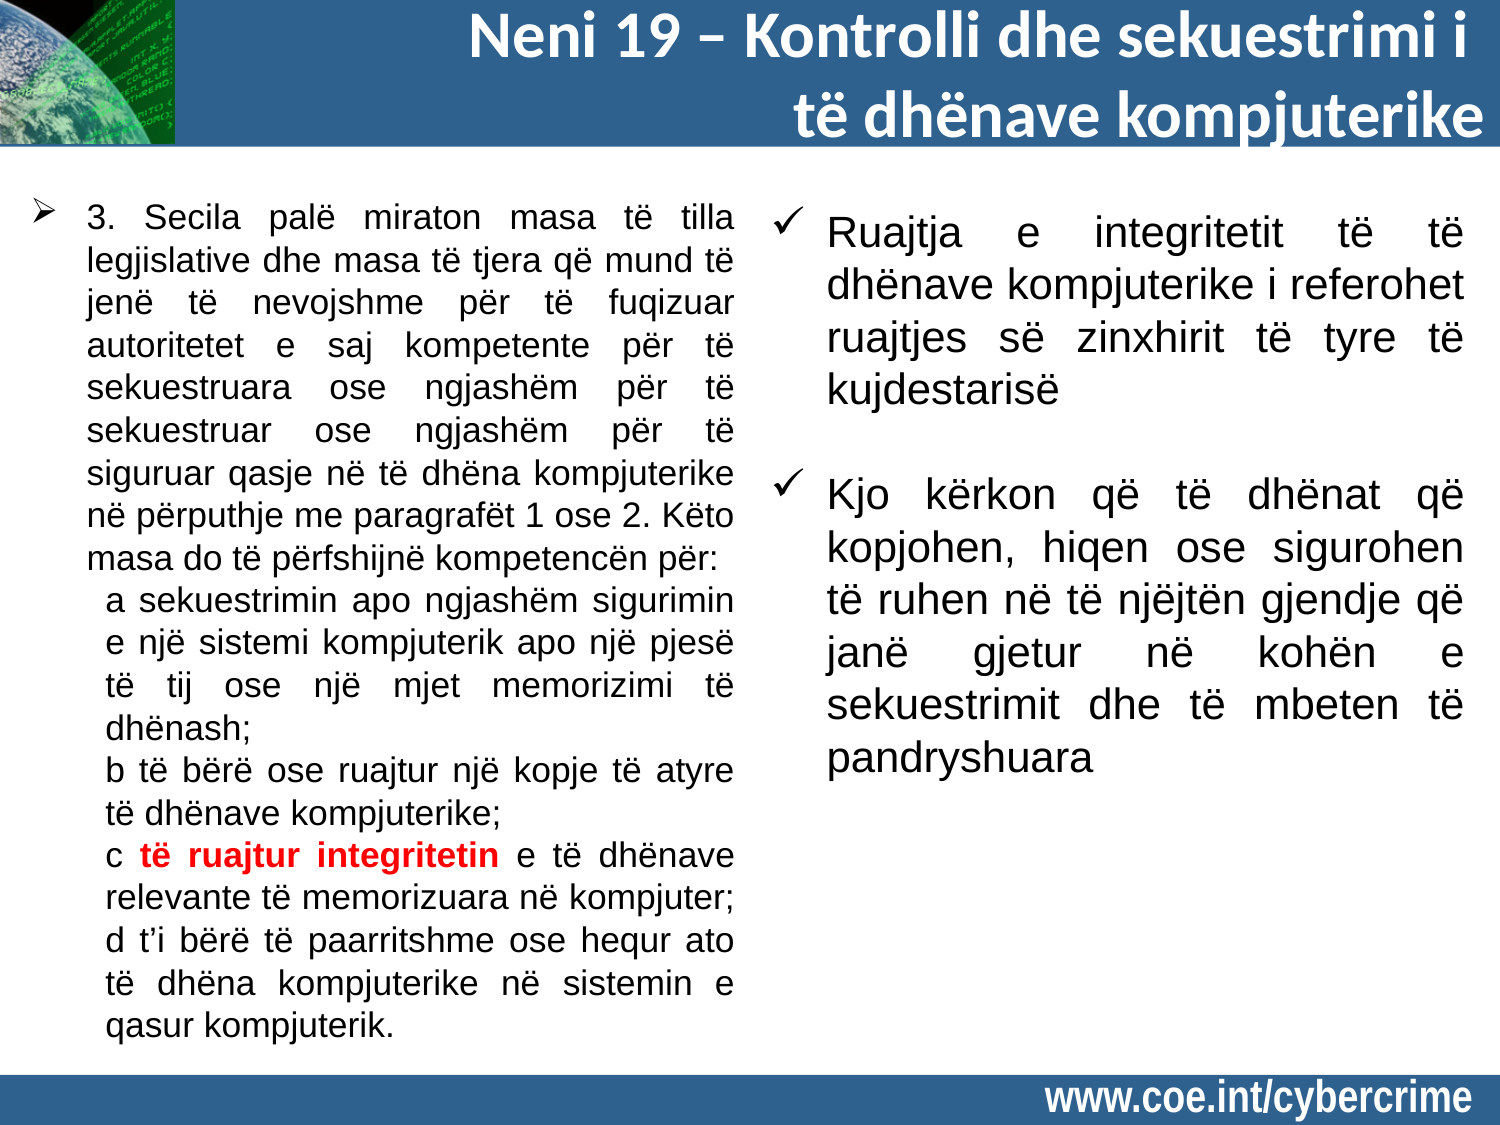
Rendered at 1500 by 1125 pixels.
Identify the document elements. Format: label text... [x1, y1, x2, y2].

picture [0, 0, 175, 144]
text_box [0, 1073, 1030, 1125]
text_box www.coe.int/cybercrime [1030, 1059, 1500, 1125]
text_box Neni 19 – Kontrolli dhe sekuestrimi i të dhënave kompjuterike [177, 0, 1500, 149]
text_box Ruajtja e integritetit të të dhënave kompjuterike i referohet ruajtjes së zinxhirit të tyre të kujdestarisë Kjo kërkon që të dhënat që kopjohen, hiqen ose sigurohen të ruhen në të njëjtën gjendje që janë gjetur në kohën e sekuestrimit dhe të mbeten të pandryshuara [755, 196, 1480, 789]
text_box 3. Secila palë miraton masa të tilla legjislative dhe masa të tjera që mund të jenë të nevojshme për të fuqizuar autoritetet e saj kompetente për të sekuestruara ose ngjashëm për të sekuestruar ose ngjashëm për të siguruar qasje në të dhëna kompjuterike në përputhje me paragrafët 1 ose 2. Këto masa do të përfshijnë kompetencën për: a sekuestrimin apo ngjashëm sigurimin e një sistemi kompjuterik apo një pjesë të tij ose një mjet memorizimi të dhënash; b të bërë ose ruajtur një kopje të atyre të dhënave kompjuterike; c të ruajtur integritetin e të dhënave relevante të memorizuara në kompjuter; d t’i bërë të paarritshme ose hequr ato të dhëna kompjuterike në sistemin e qasur kompjuterik. [15, 186, 750, 1053]
